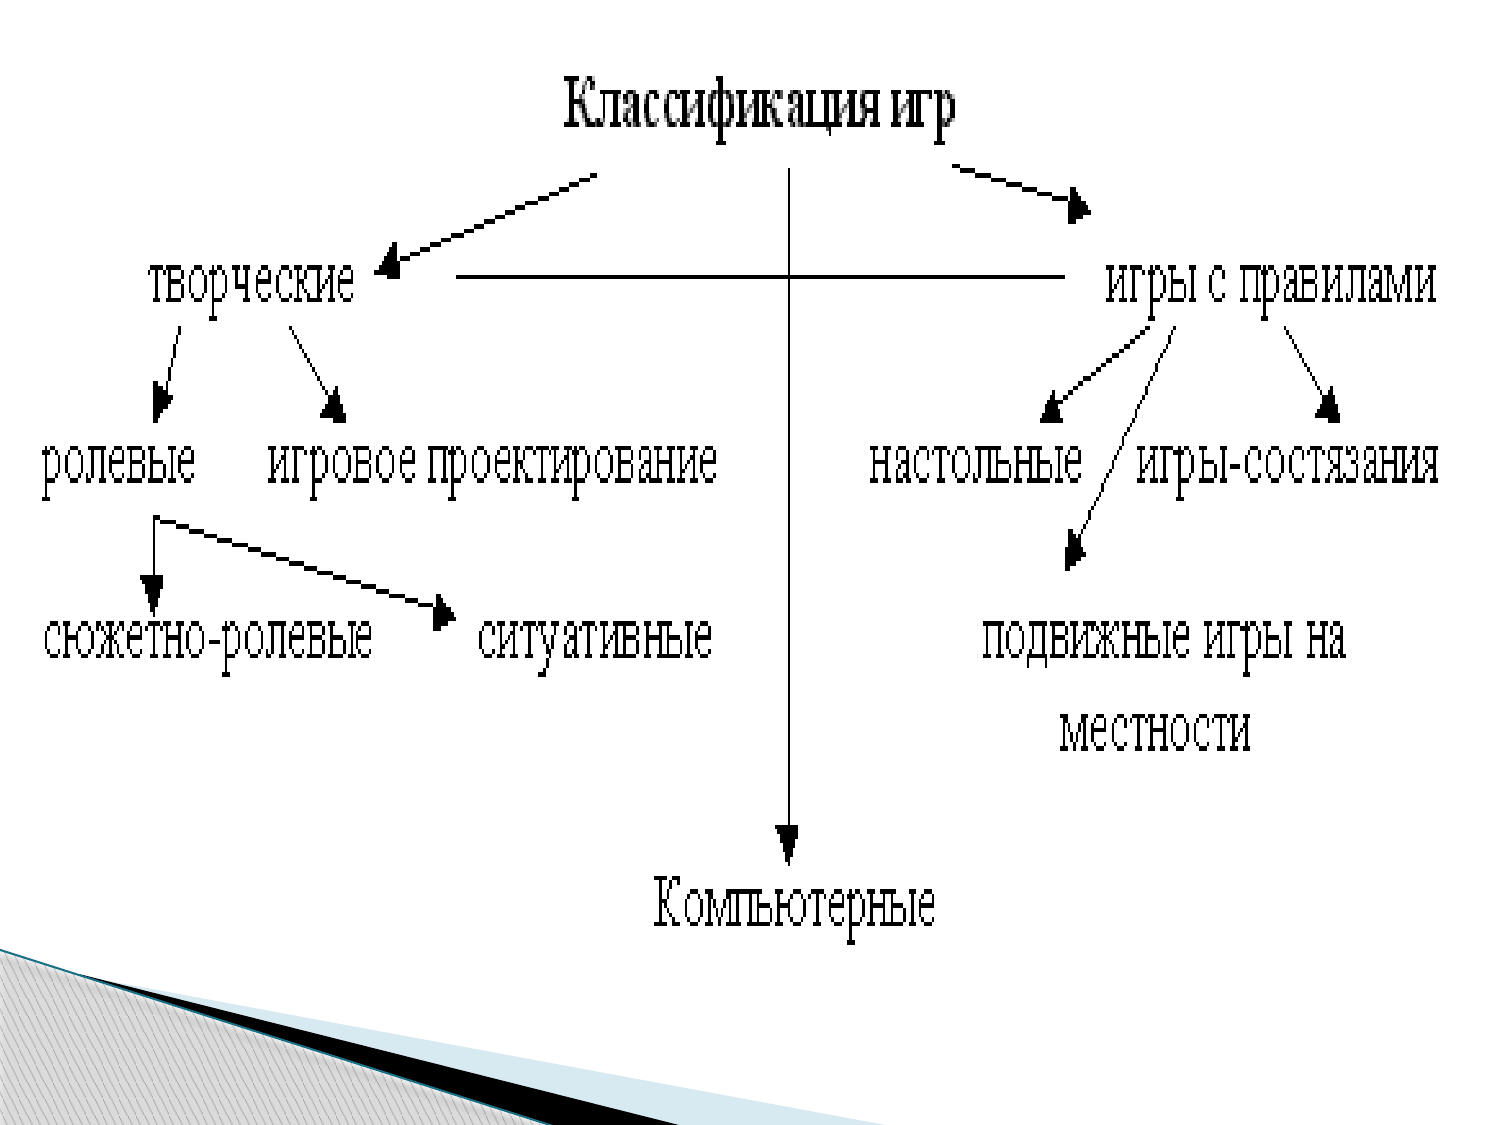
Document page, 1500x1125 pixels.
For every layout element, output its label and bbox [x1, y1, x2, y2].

picture [34, 58, 1454, 950]
